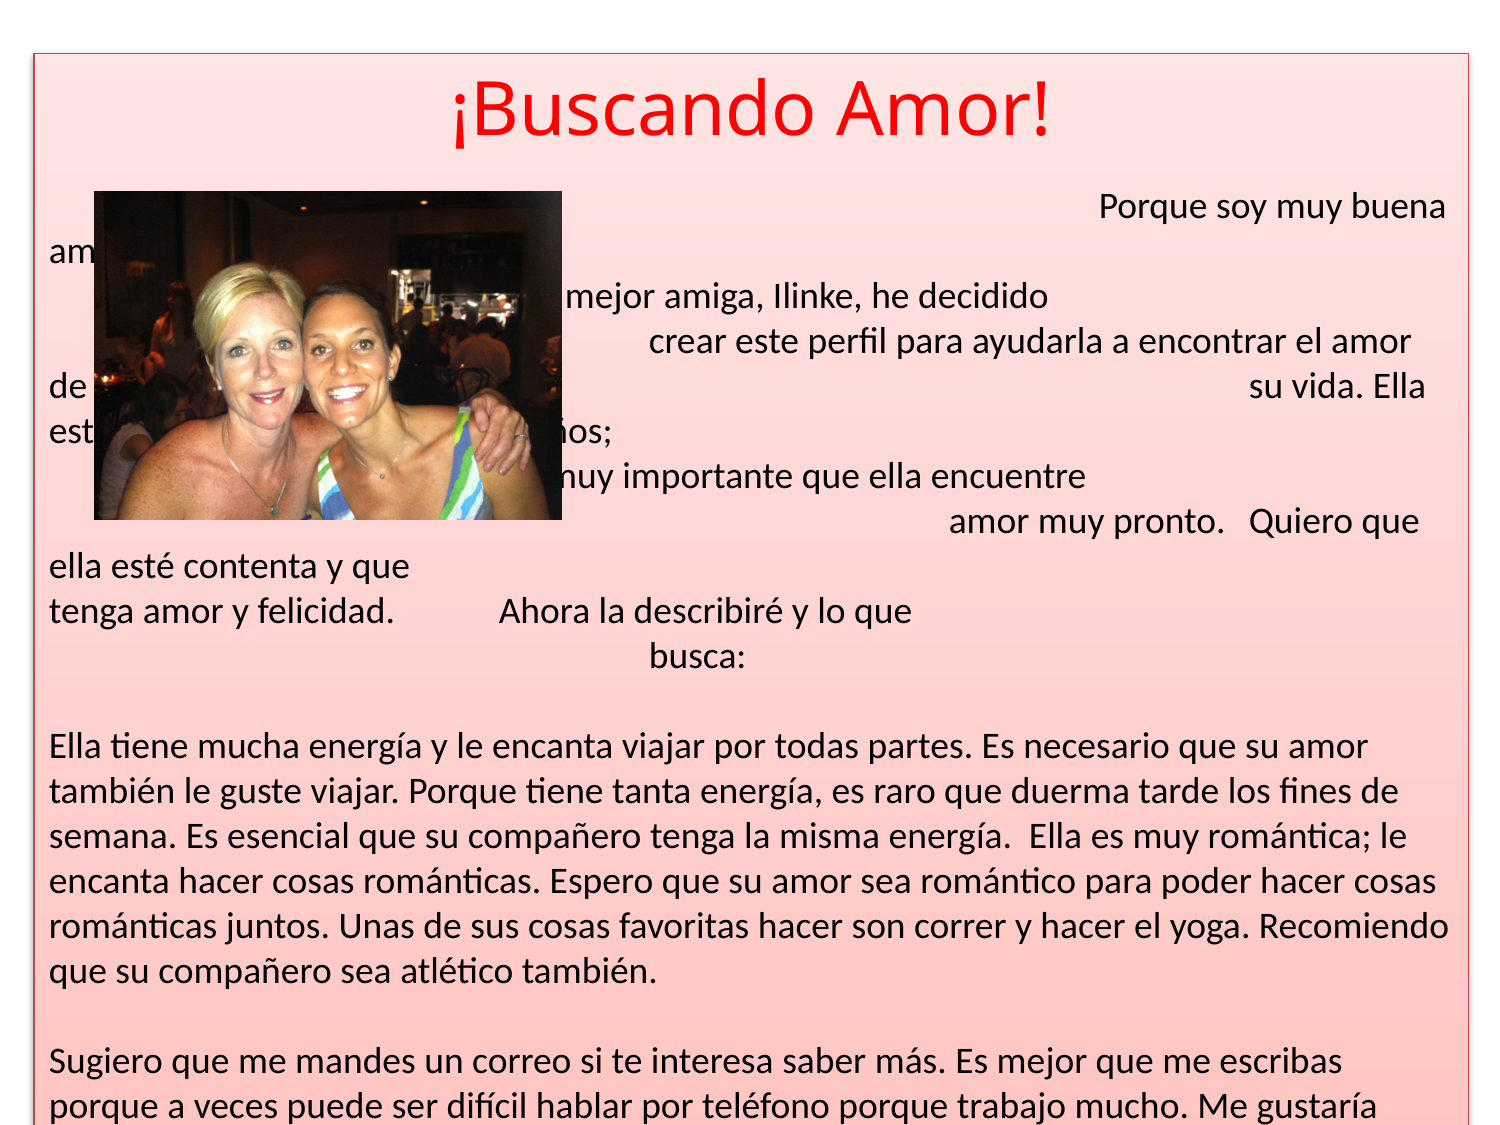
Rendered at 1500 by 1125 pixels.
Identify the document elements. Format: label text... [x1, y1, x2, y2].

picture [93, 191, 562, 520]
text_box ¡Buscando Amor! Porque soy muy buena amiga y porque solamente quiero lo mejor para mi mejor amiga, Ilinke, he decidido crear este perfil para ayudarla a encontrar el amor de su vida. Ella está soltera ahora y ya tiene 35 años; entonces, es muy importante que ella encuentre amor muy pronto. Quiero que ella esté contenta y que tenga amor y felicidad. Ahora la describiré y lo que busca: Ella tiene mucha energía y le encanta viajar por todas partes. Es necesario que su amor también le guste viajar. Porque tiene tanta energía, es raro que duerma tarde los fines de semana. Es esencial que su compañero tenga la misma energía. Ella es muy romántica; le encanta hacer cosas románticas. Espero que su amor sea romántico para poder hacer cosas románticas juntos. Unas de sus cosas favoritas hacer son correr y hacer el yoga. Recomiendo que su compañero sea atlético también. Sugiero que me mandes un correo si te interesa saber más. Es mejor que me escribas porque a veces puede ser difícil hablar por teléfono porque trabajo mucho. Me gustaría hablar contigo pronto y ojalá que tengamos una pareja! [33, 53, 1469, 1125]
